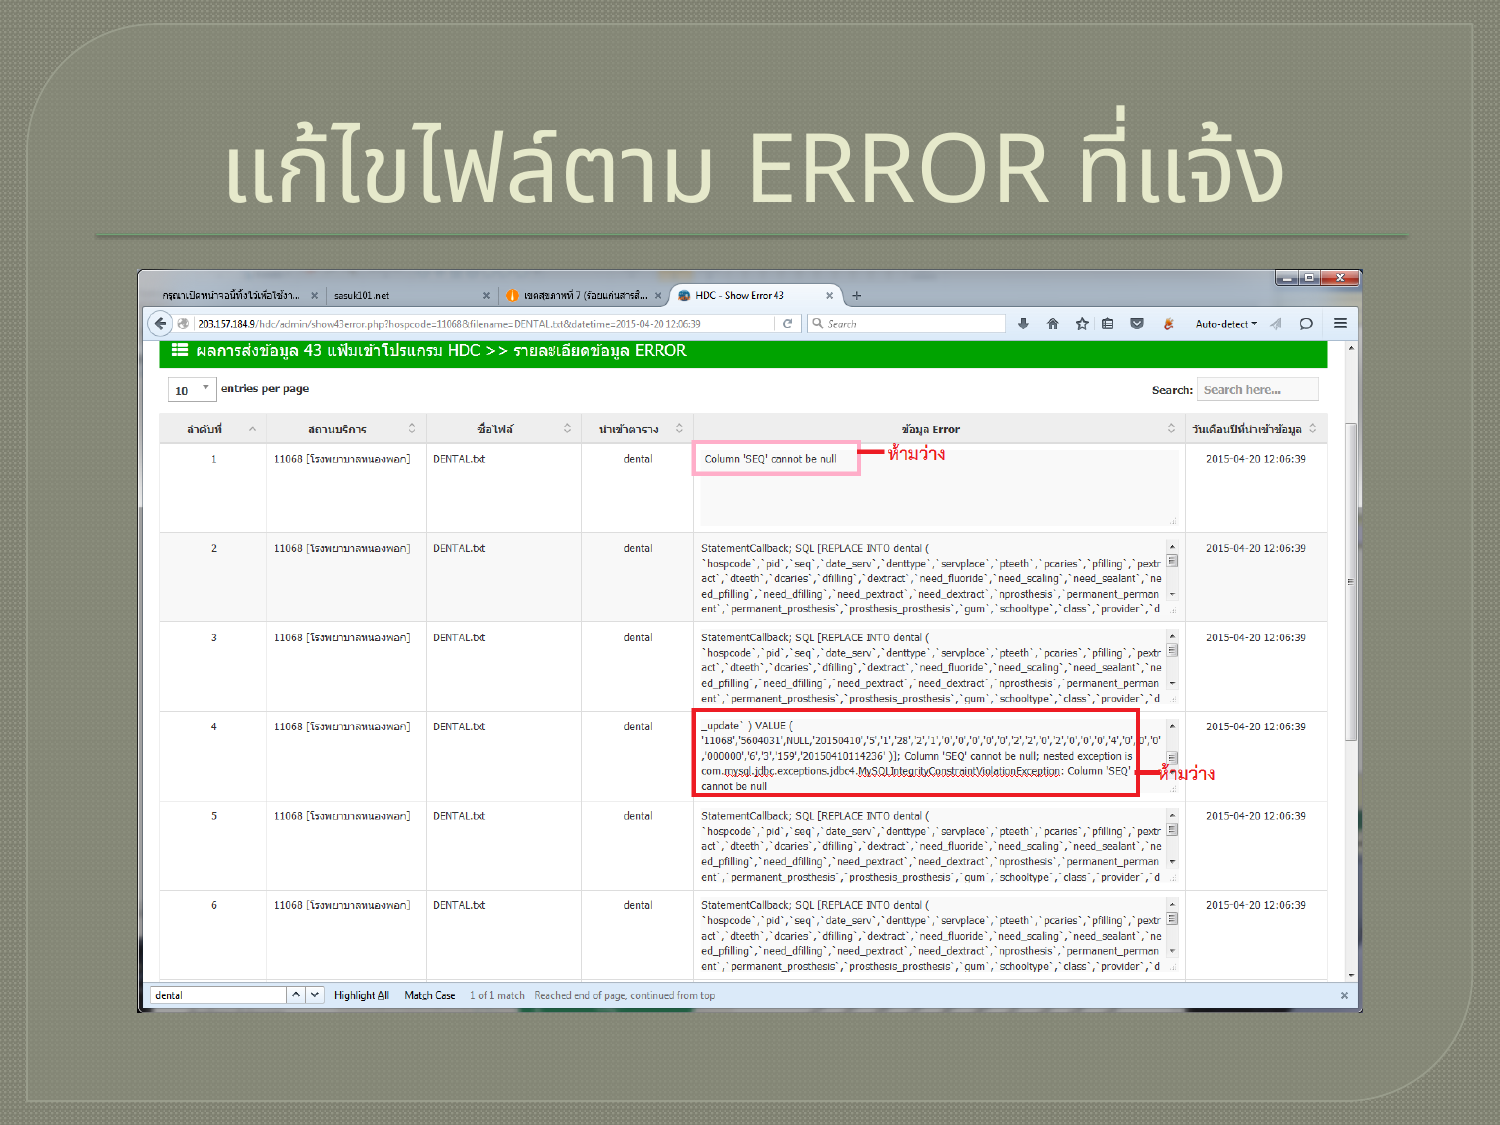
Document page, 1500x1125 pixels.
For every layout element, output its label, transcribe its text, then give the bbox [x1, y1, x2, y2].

title แก้ไขไฟล์ตาม ERROR ที่แจ้ง [75, 41, 1425, 230]
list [137, 269, 1363, 1013]
